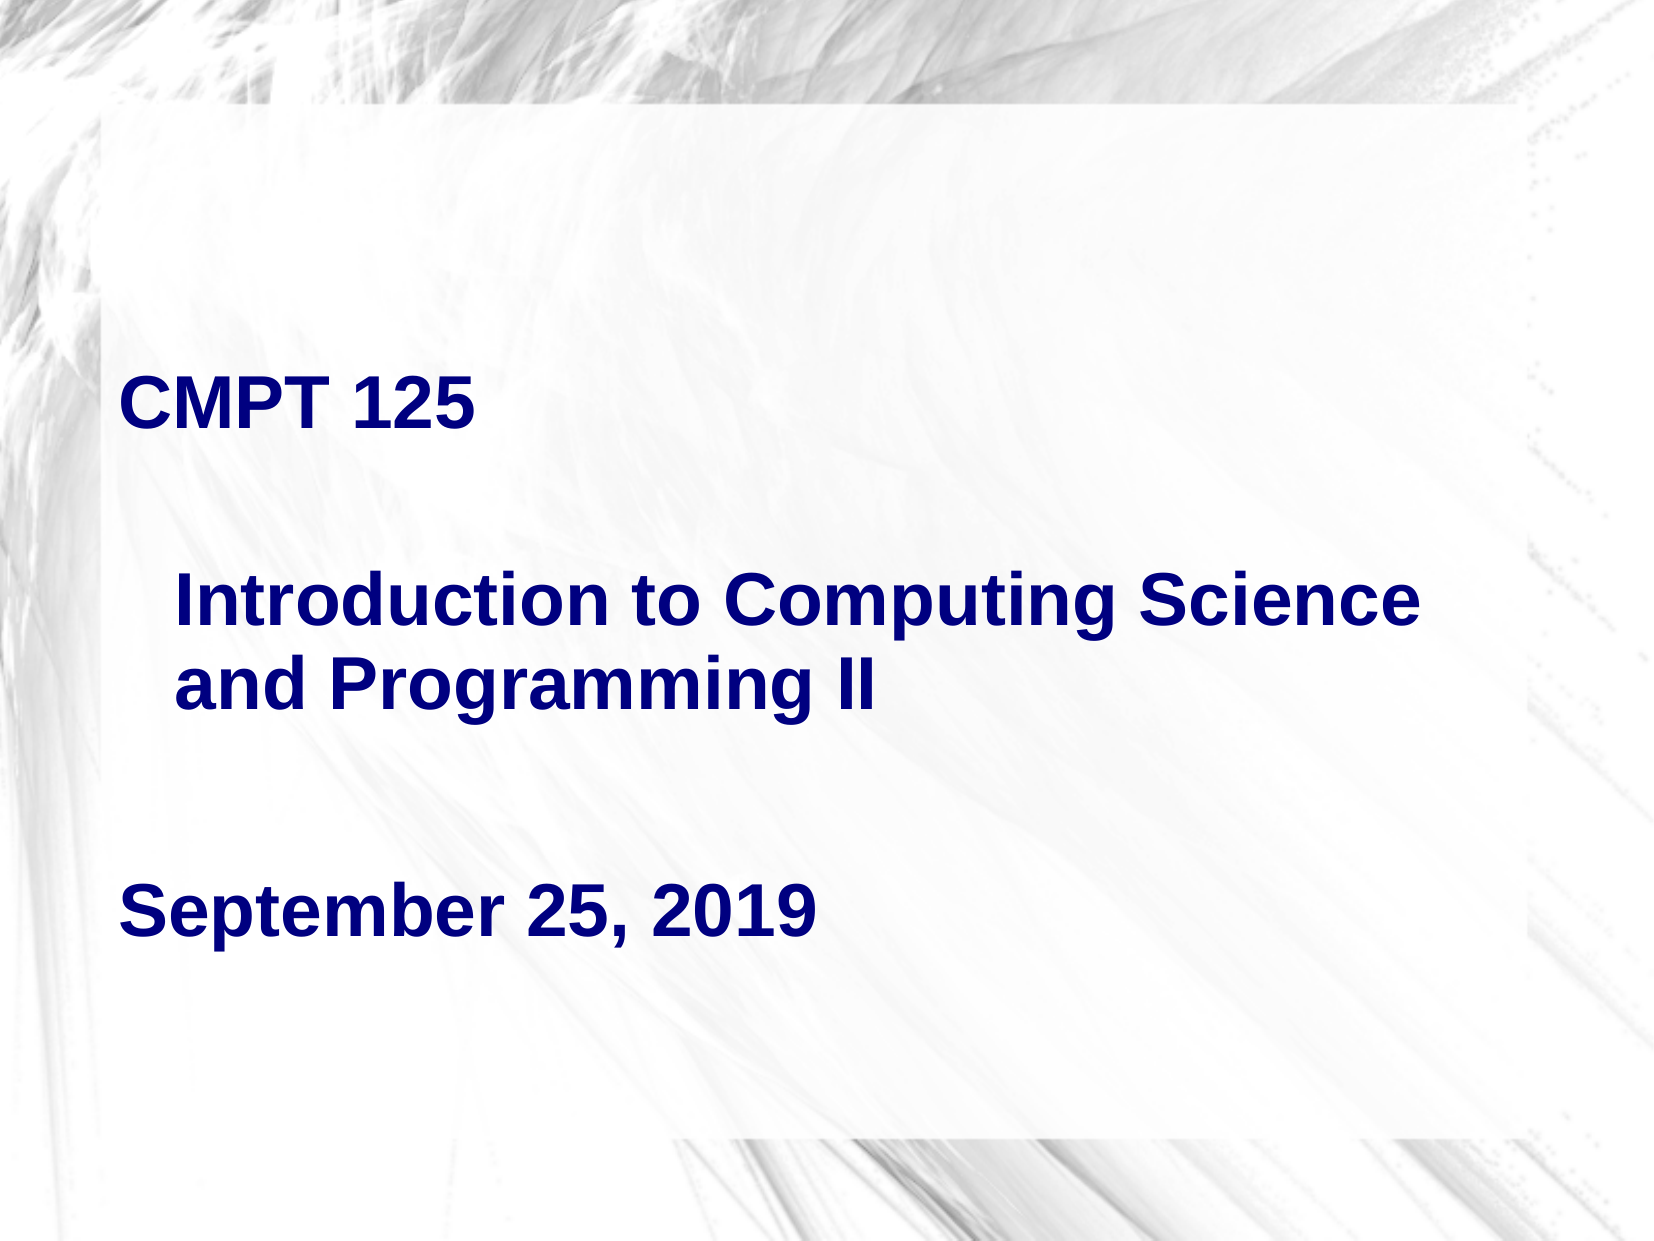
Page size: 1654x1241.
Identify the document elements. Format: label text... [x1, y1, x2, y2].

picture [0, 0, 1654, 1241]
list CMPT 125 Introduction to Computing Science and Programming II September 25, 2019 [118, 236, 1571, 1171]
